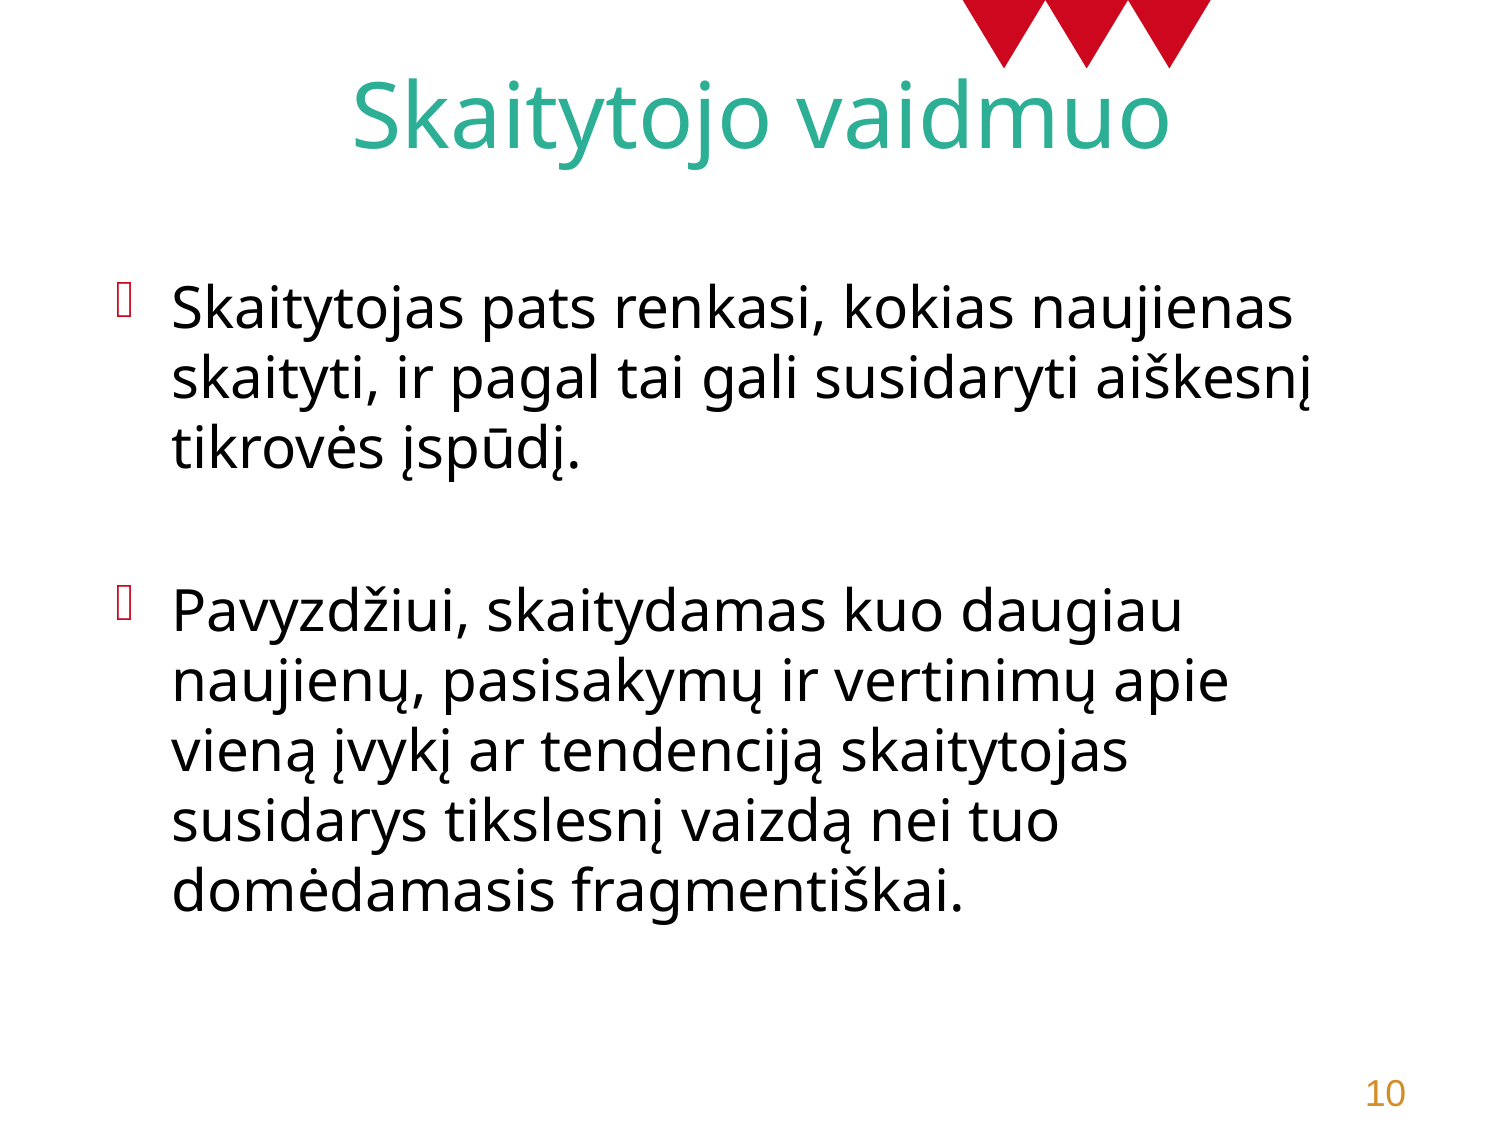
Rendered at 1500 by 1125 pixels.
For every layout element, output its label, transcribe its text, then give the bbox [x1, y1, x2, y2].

list Skaitytojas pats renkasi, kokias naujienas skaityti, ir pagal tai gali susidaryti aiškesnį tikrovės įspūdį. Pavyzdžiui, skaitydamas kuo daugiau naujienų, pasisakymų ir vertinimų apie vieną įvykį ar tendenciją skaitytojas susidarys tikslesnį vaizdą nei tuo domėdamasis fragmentiškai. [100, 262, 1400, 1012]
slide_number 10 [1350, 1061, 1475, 1103]
title Skaitytojo vaidmuo [50, 42, 1475, 181]
